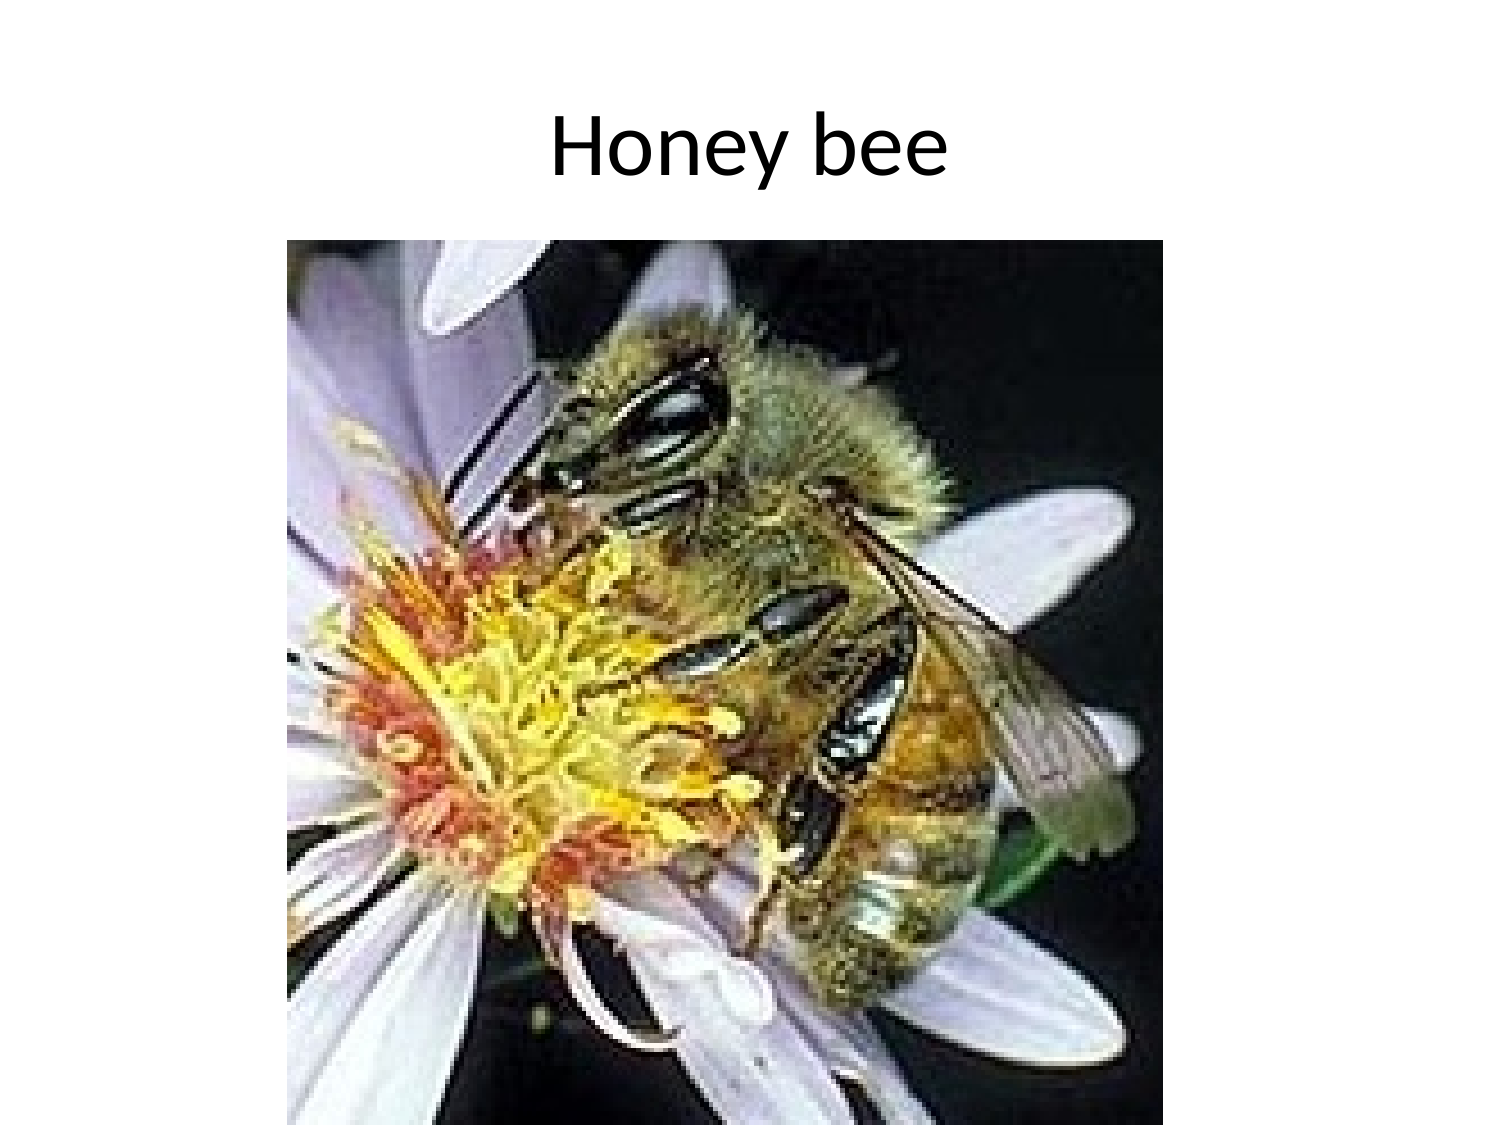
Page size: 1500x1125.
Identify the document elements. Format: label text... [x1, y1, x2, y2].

picture [287, 240, 1163, 1125]
title Honey bee [75, 45, 1425, 233]
